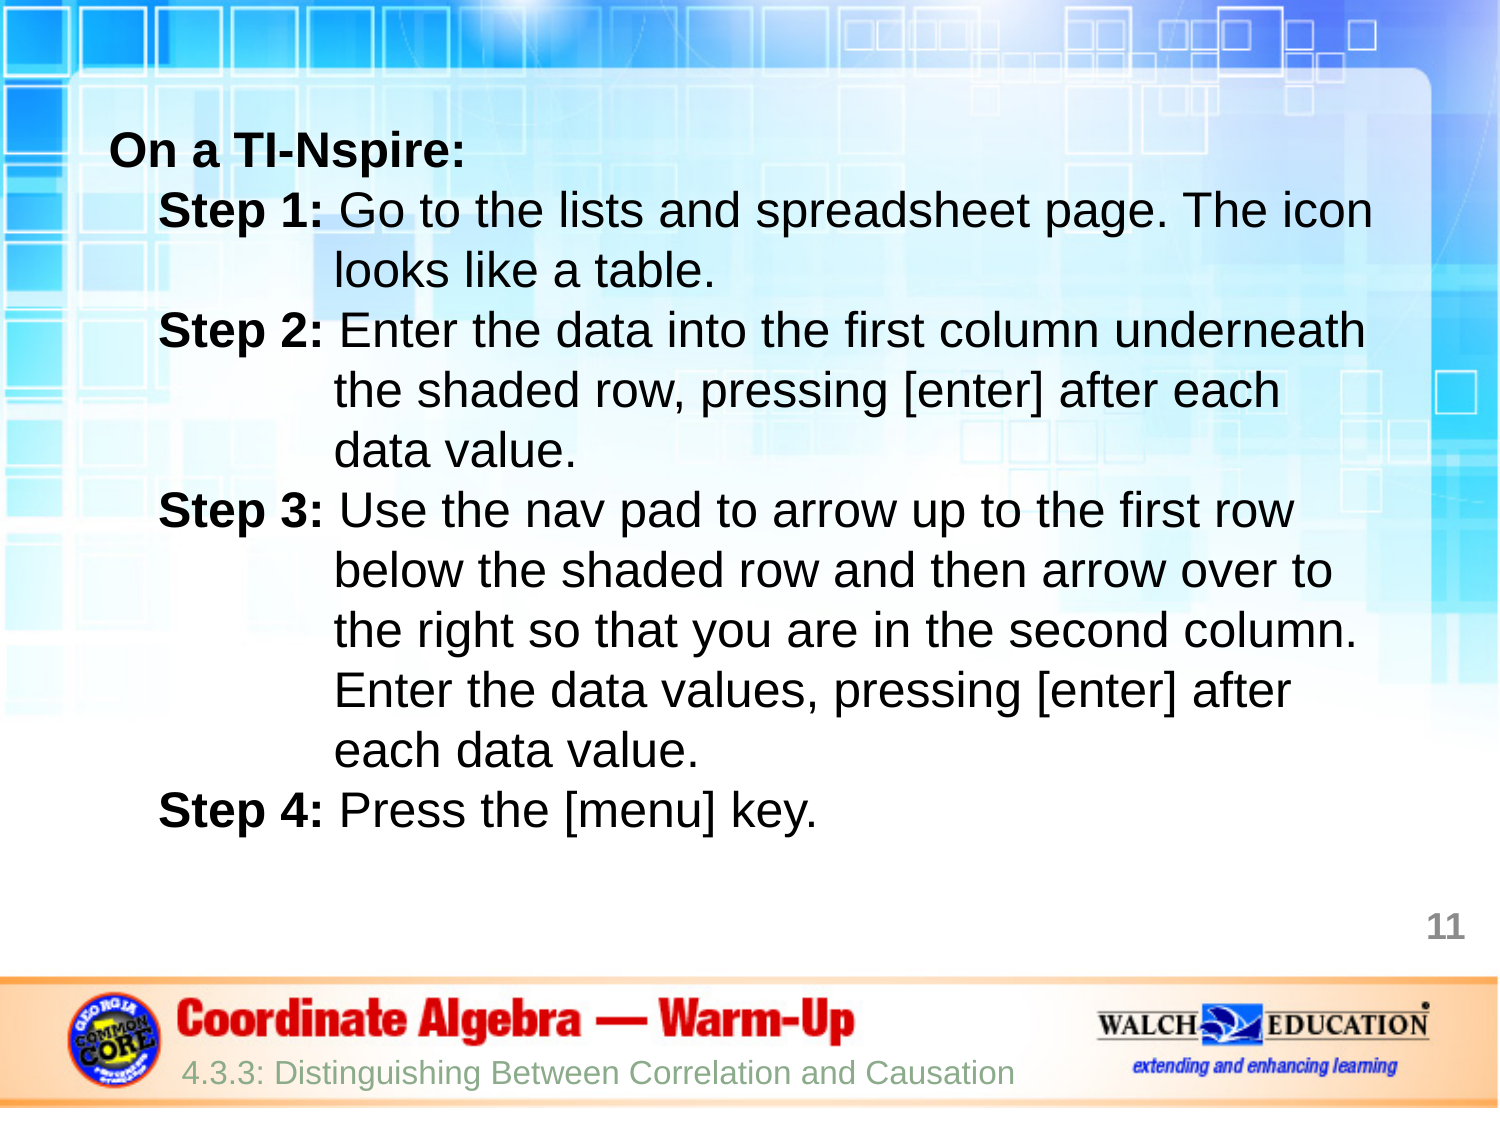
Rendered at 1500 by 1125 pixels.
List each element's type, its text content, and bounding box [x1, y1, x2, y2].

footer 4.3.3: Distinguishing Between Correlation and Causation [166, 1048, 1065, 1094]
slide_number 11 [1361, 901, 1481, 949]
picture [0, 0, 1500, 1108]
text_box On a TI-Nspire: Step 1: Go to the lists and spreadsheet page. The icon looks like a table. Step 2: Enter the data into the first column underneath the shaded row, pressing [enter] after each data value. Step 3: Use the nav pad to arrow up to the first row below the shaded row and then arrow over to the right so that you are in the second column. Enter the data values, pressing [enter] after each data value. Step 4: Press the [menu] key. [93, 110, 1400, 846]
